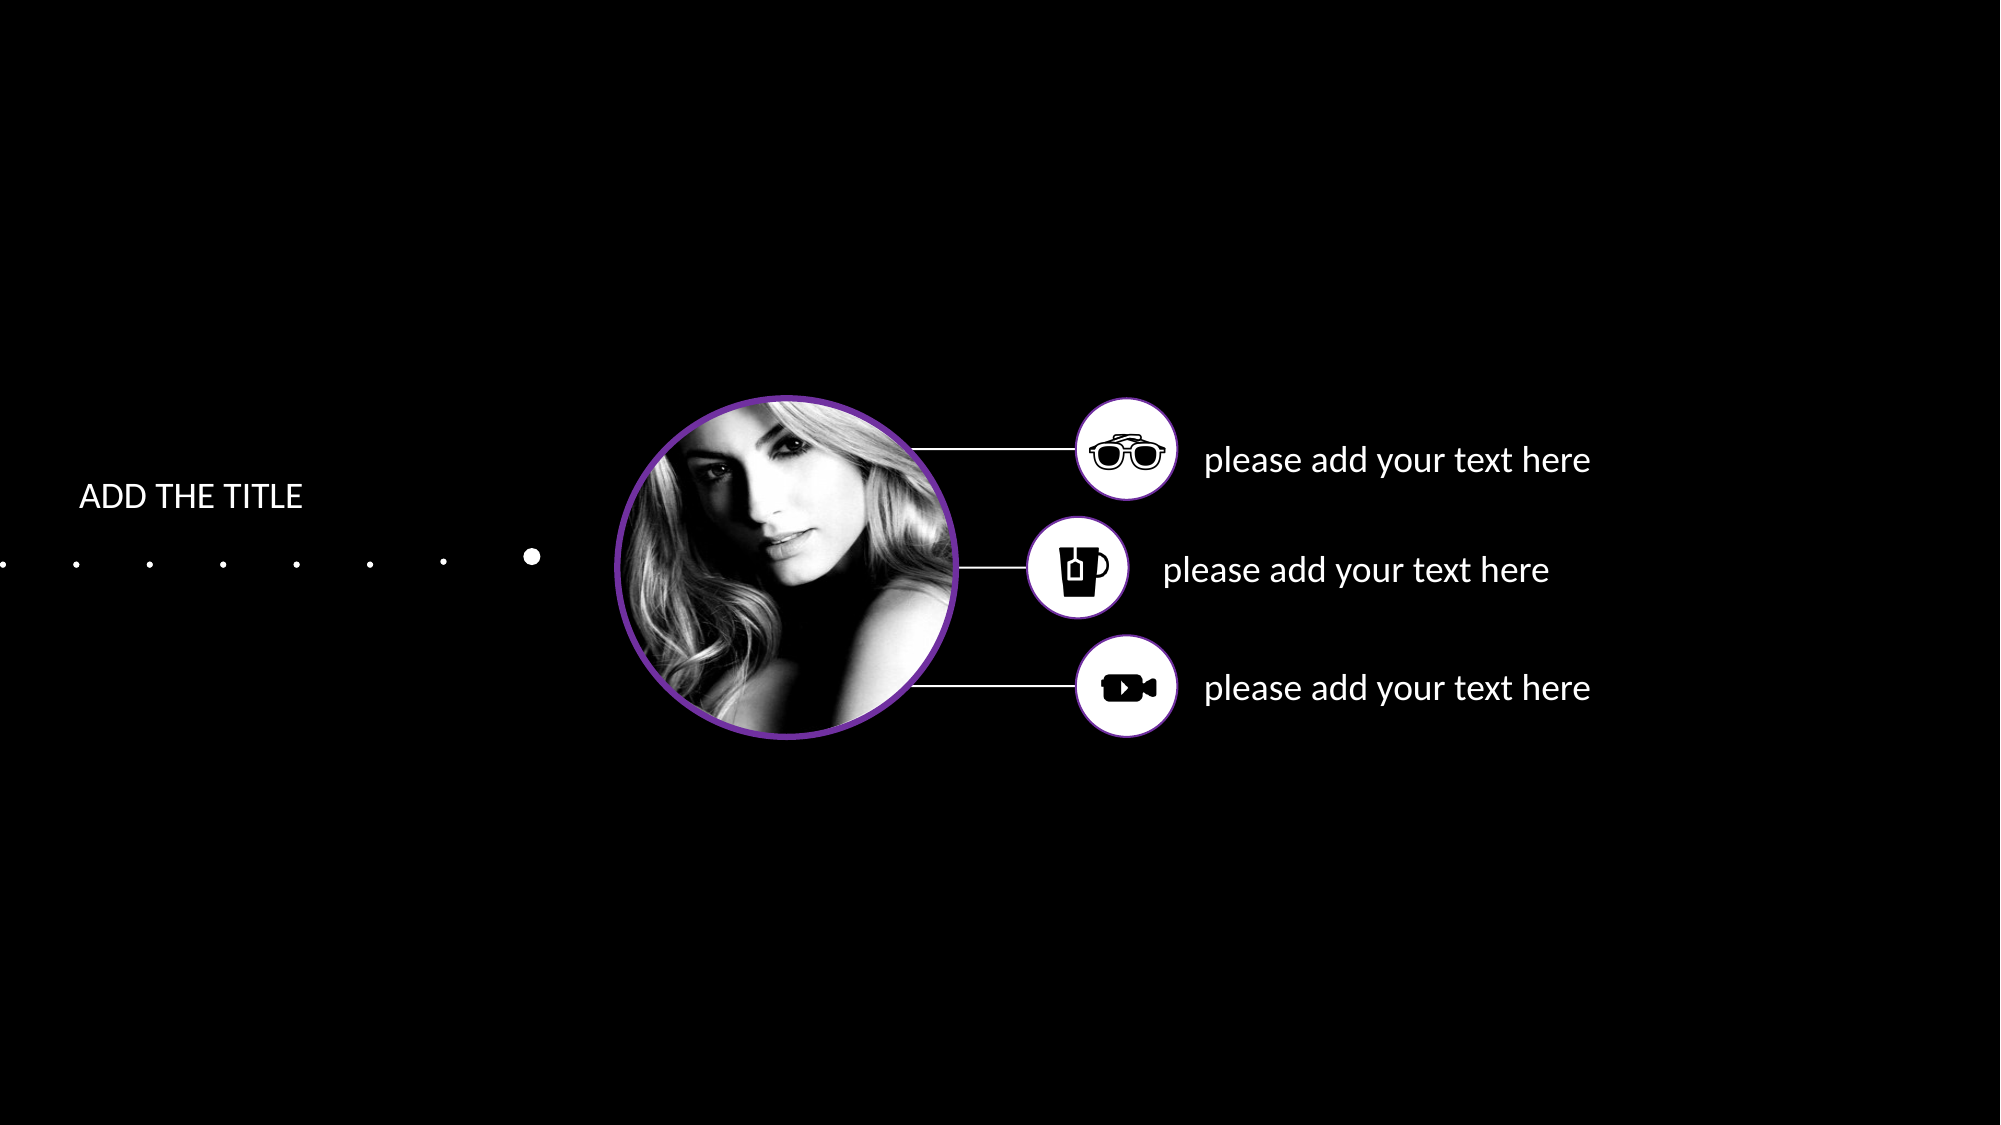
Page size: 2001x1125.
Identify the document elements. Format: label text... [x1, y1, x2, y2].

text_box [616, 397, 957, 738]
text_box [0, 558, 447, 568]
text_box ADD THE TITLE [44, 463, 338, 524]
picture [1085, 410, 1168, 494]
picture [1059, 547, 1109, 597]
text_box [1168, 417, 1179, 481]
text_box [1092, 397, 1161, 410]
text_box [1025, 515, 1130, 620]
text_box [1074, 418, 1085, 480]
text_box [1074, 634, 1179, 738]
text_box [1100, 494, 1153, 501]
text_box [522, 546, 542, 567]
text_box please add your text here [1189, 655, 1731, 716]
text_box please add your text here [1147, 537, 1690, 598]
picture [1098, 657, 1159, 718]
text_box please add your text here [1189, 427, 1731, 488]
